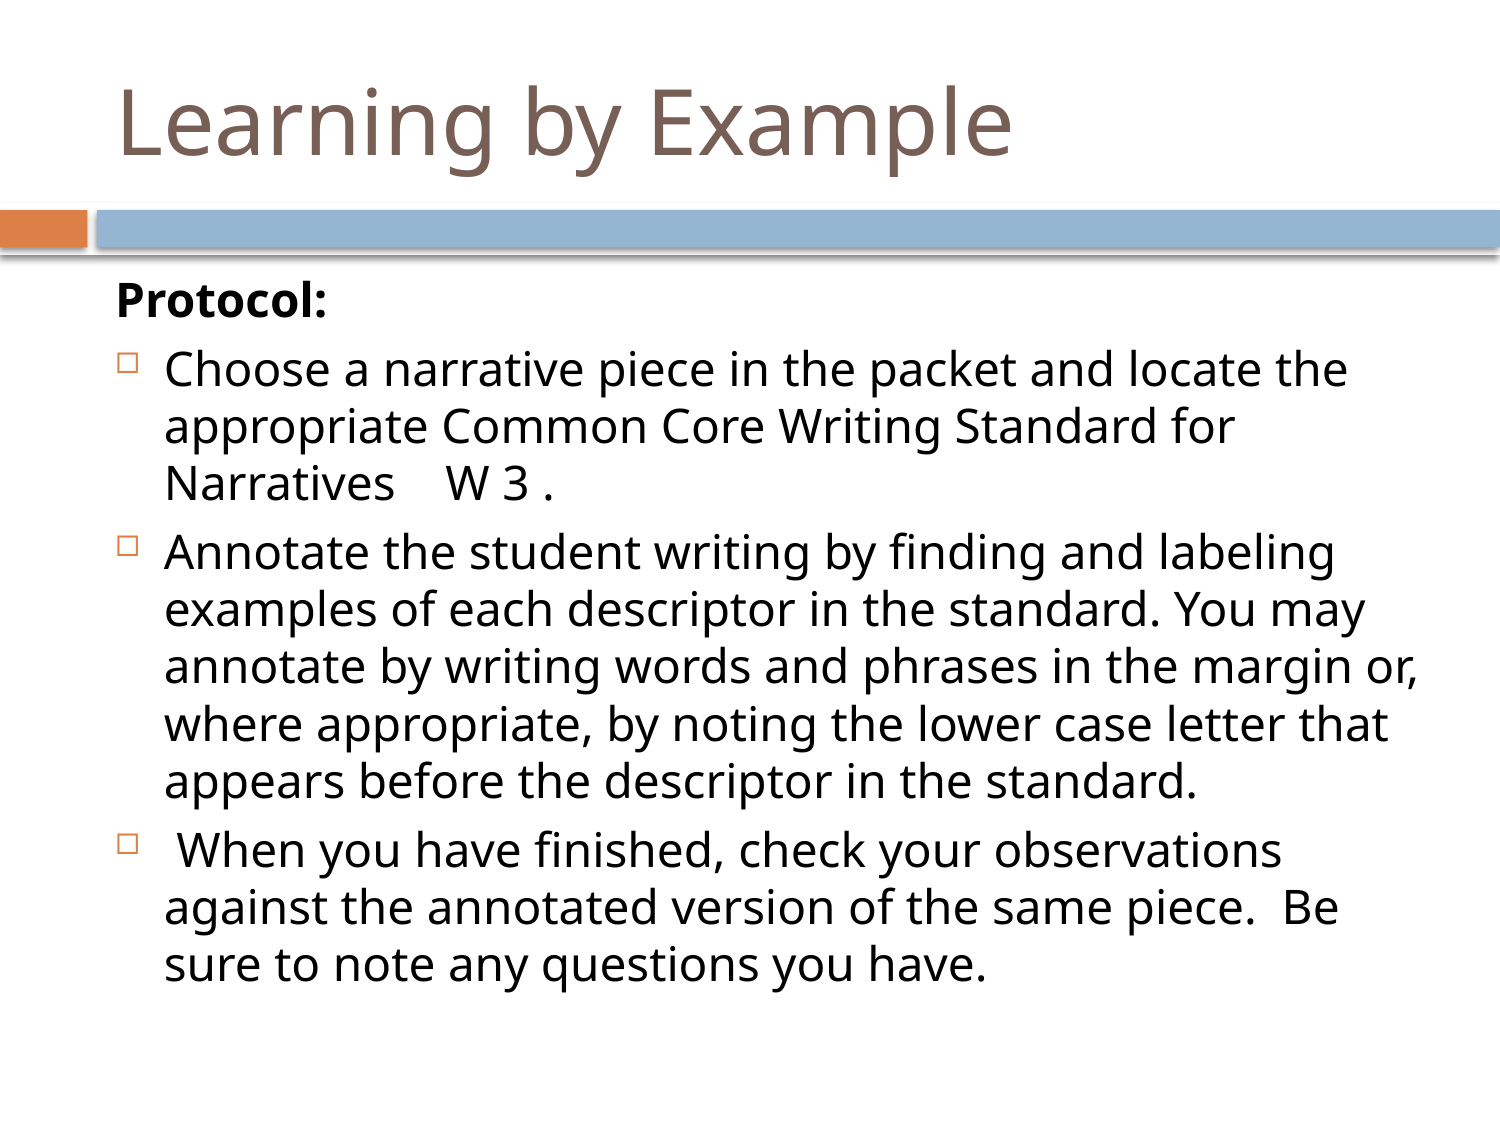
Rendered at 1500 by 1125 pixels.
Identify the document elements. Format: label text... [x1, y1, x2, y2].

title Learning by Example [100, 37, 1438, 200]
list Protocol: Choose a narrative piece in the packet and locate the appropriate Common Core Writing Standard for Narratives W 3 . Annotate the student writing by finding and labeling examples of each descriptor in the standard. You may annotate by writing words and phrases in the margin or, where appropriate, by noting the lower case letter that appears before the descriptor in the standard. When you have finished, check your observations against the annotated version of the same piece. Be sure to note any questions you have. [100, 262, 1463, 1000]
